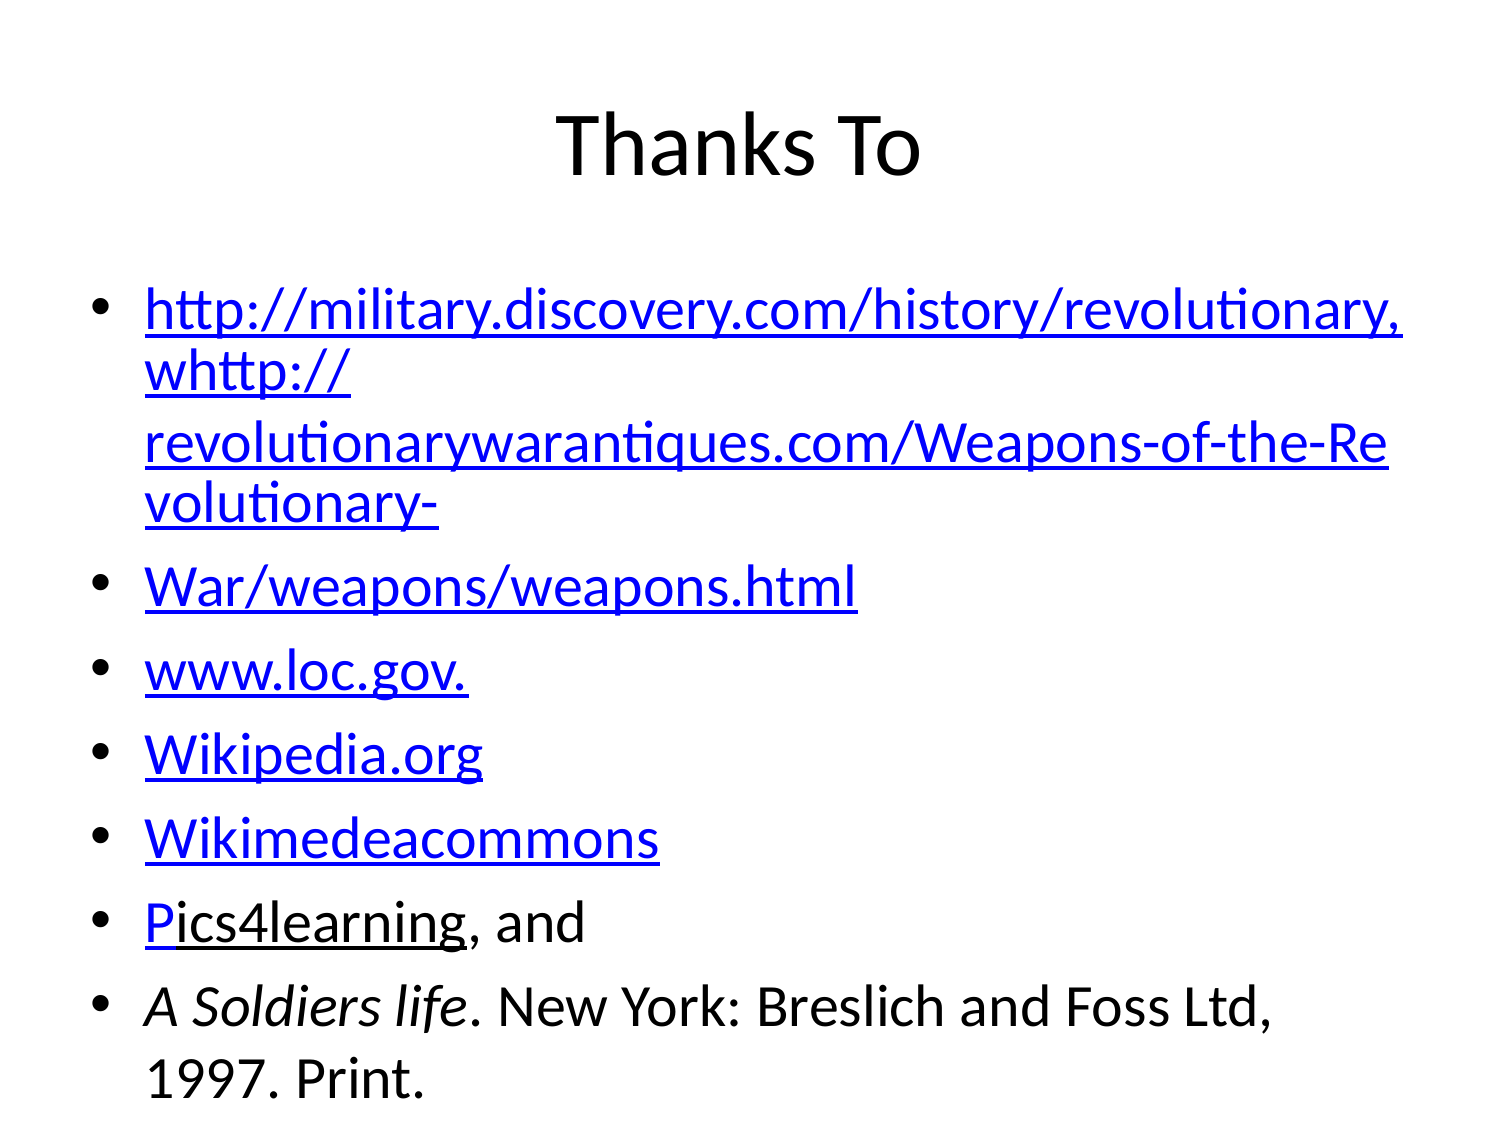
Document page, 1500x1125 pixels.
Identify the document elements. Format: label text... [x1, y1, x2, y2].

list http://military.discovery.com/history/revolutionary,whttp://revolutionarywarantiques.com/Weapons-of-the-Revolutionary- War/weapons/weapons.html www.loc.gov. Wikipedia.org Wikimedeacommons Pics4learning, and A Soldiers life. New York: Breslich and Foss Ltd, 1997. Print. [75, 262, 1425, 1005]
title Thanks To [75, 45, 1425, 233]
